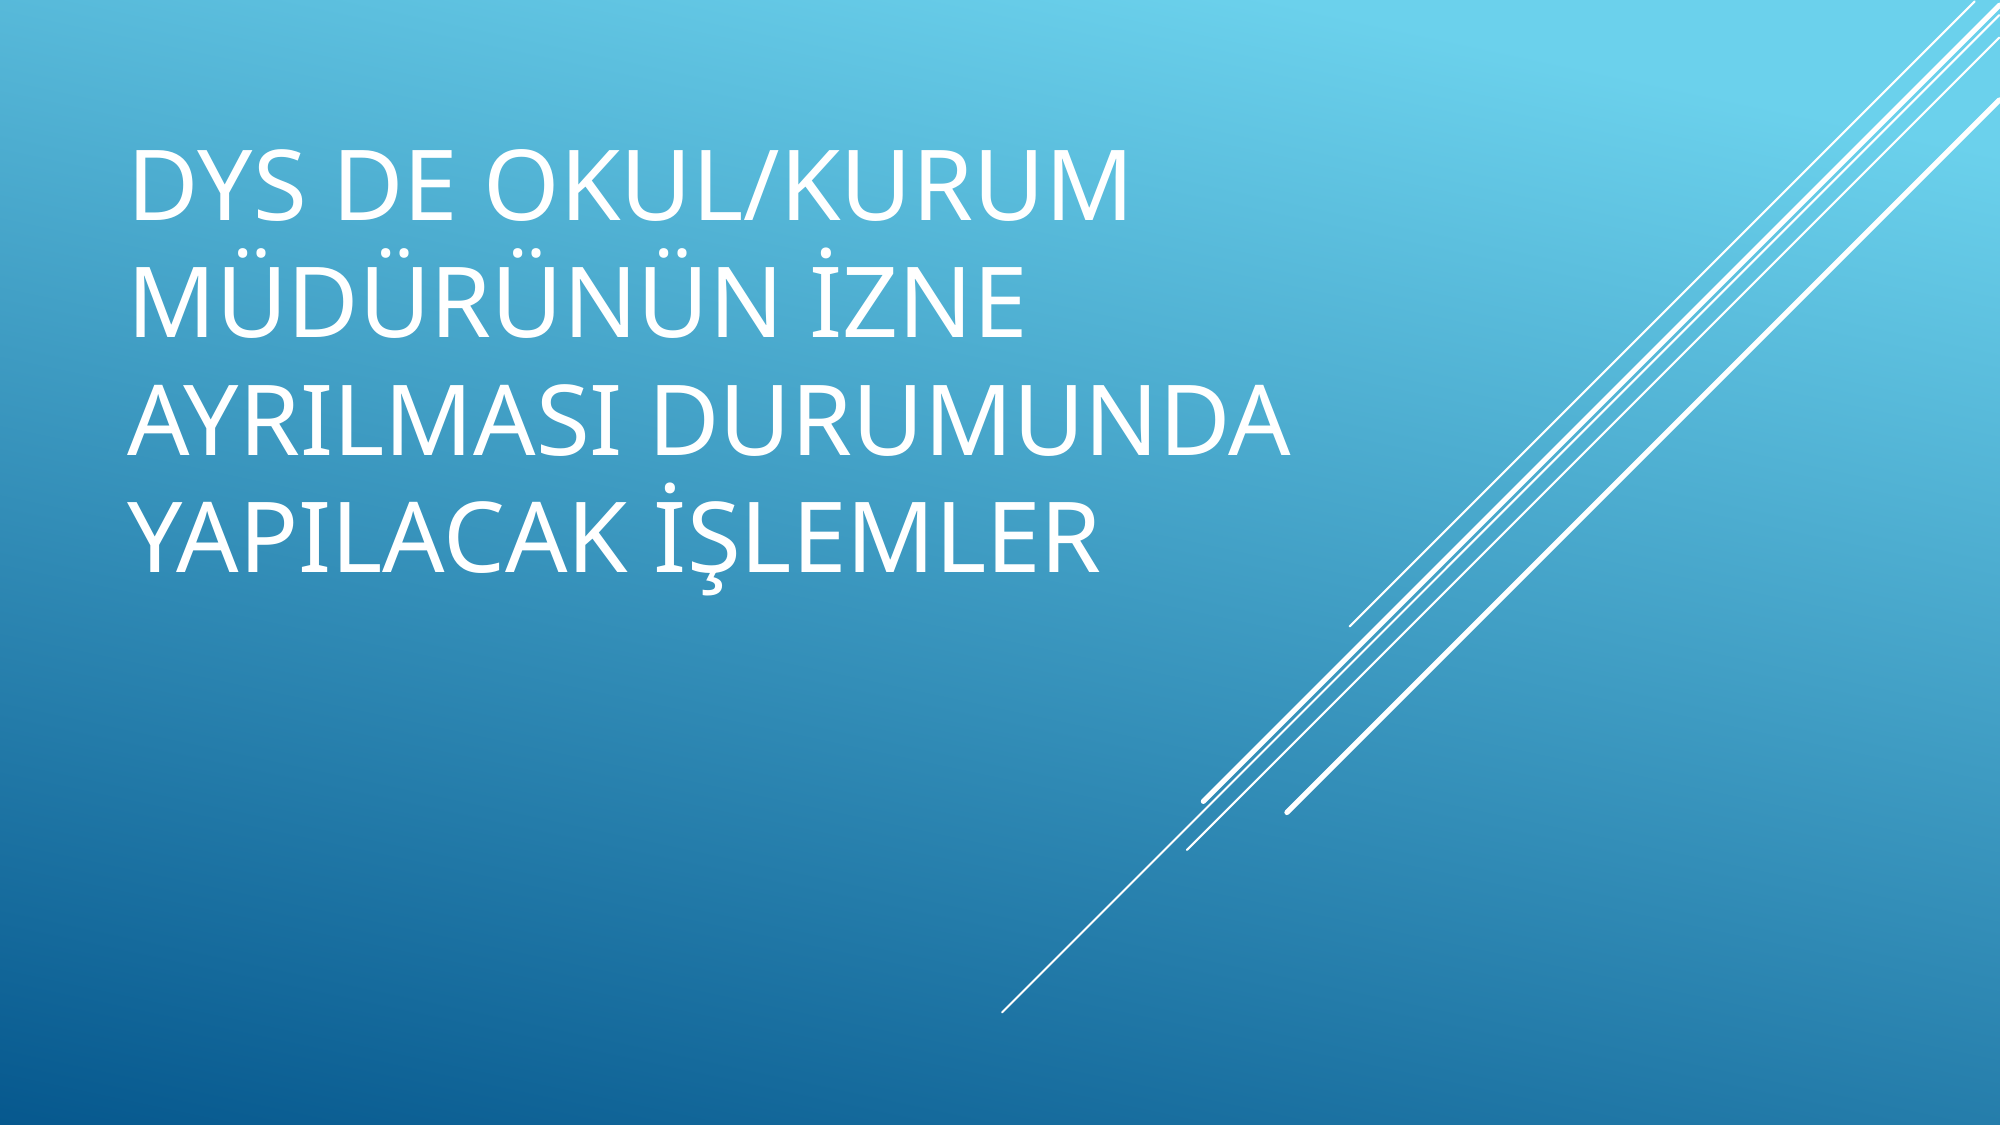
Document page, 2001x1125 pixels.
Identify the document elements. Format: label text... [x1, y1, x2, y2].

title DYS DE OKUL/KURUM MÜDÜRÜNÜN İZNE AYRILMASI DURUMUNDA YAPILACAK İŞLEMLER [112, 112, 1425, 600]
